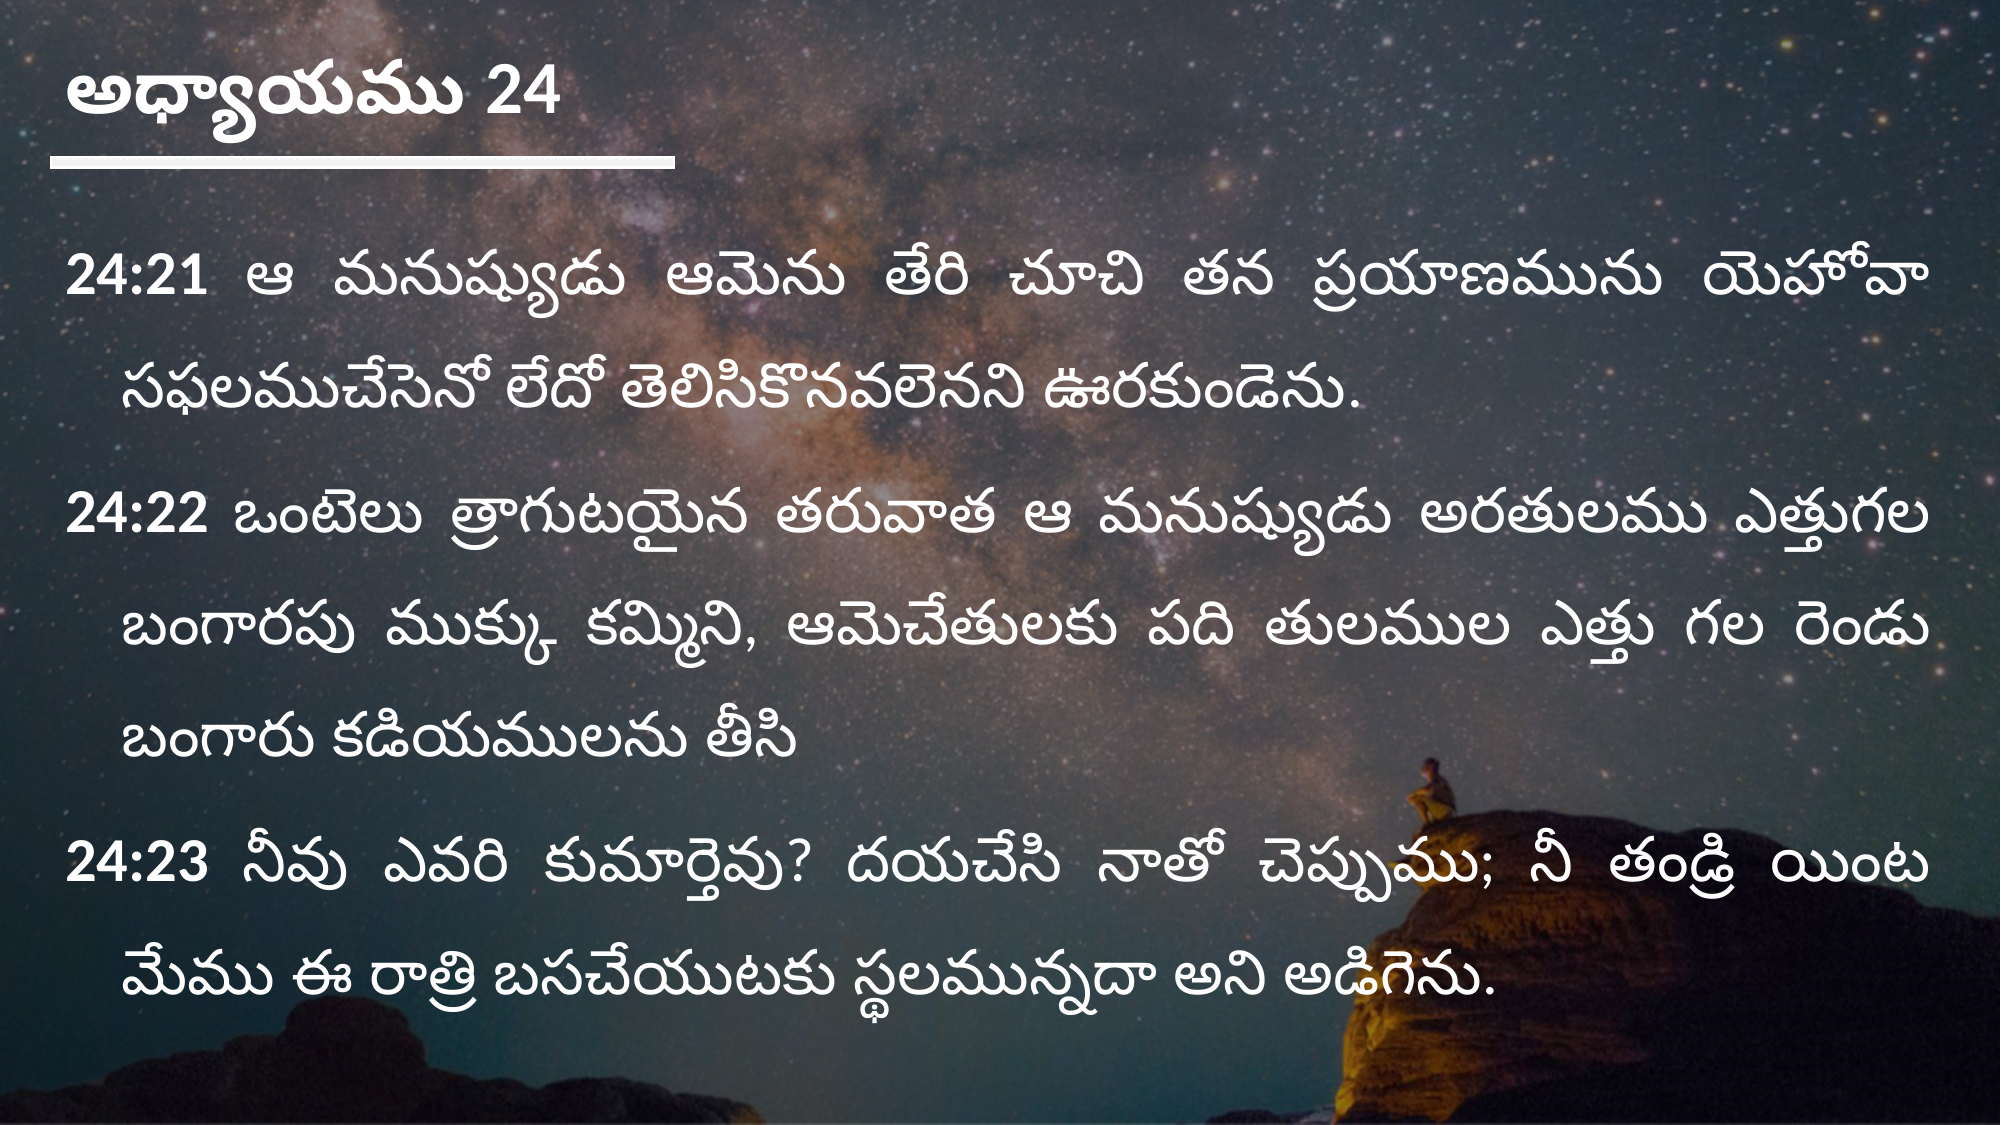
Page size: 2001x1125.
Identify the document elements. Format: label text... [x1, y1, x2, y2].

list 24:21 ఆ మనుష్యుడు ఆమెను తేరి చూచి తన ప్రయాణమును యెహోవా సఫలముచేసెనో లేదో తెలిసికొనవలెనని ఊరకుండెను. 24:22 ఒంటెలు త్రాగుటయైన తరువాత ఆ మనుష్యుడు అరతులము ఎత్తుగల బంగారపు ముక్కు కమ్మిని, ఆమెచేతులకు పది తులముల ఎత్తు గల రెండు బంగారు కడియములను తీసి 24:23 నీవు ఎవరి కుమార్తెవు? దయచేసి నాతో చెప్పుము; నీ తండ్రి యింట మేము ఈ రాత్రి బసచేయుటకు స్థలమున్నదా అని అడిగెను. [50, 187, 1946, 1063]
title అధ్యాయము 24 [50, 0, 1925, 167]
picture [0, 0, 2000, 1125]
